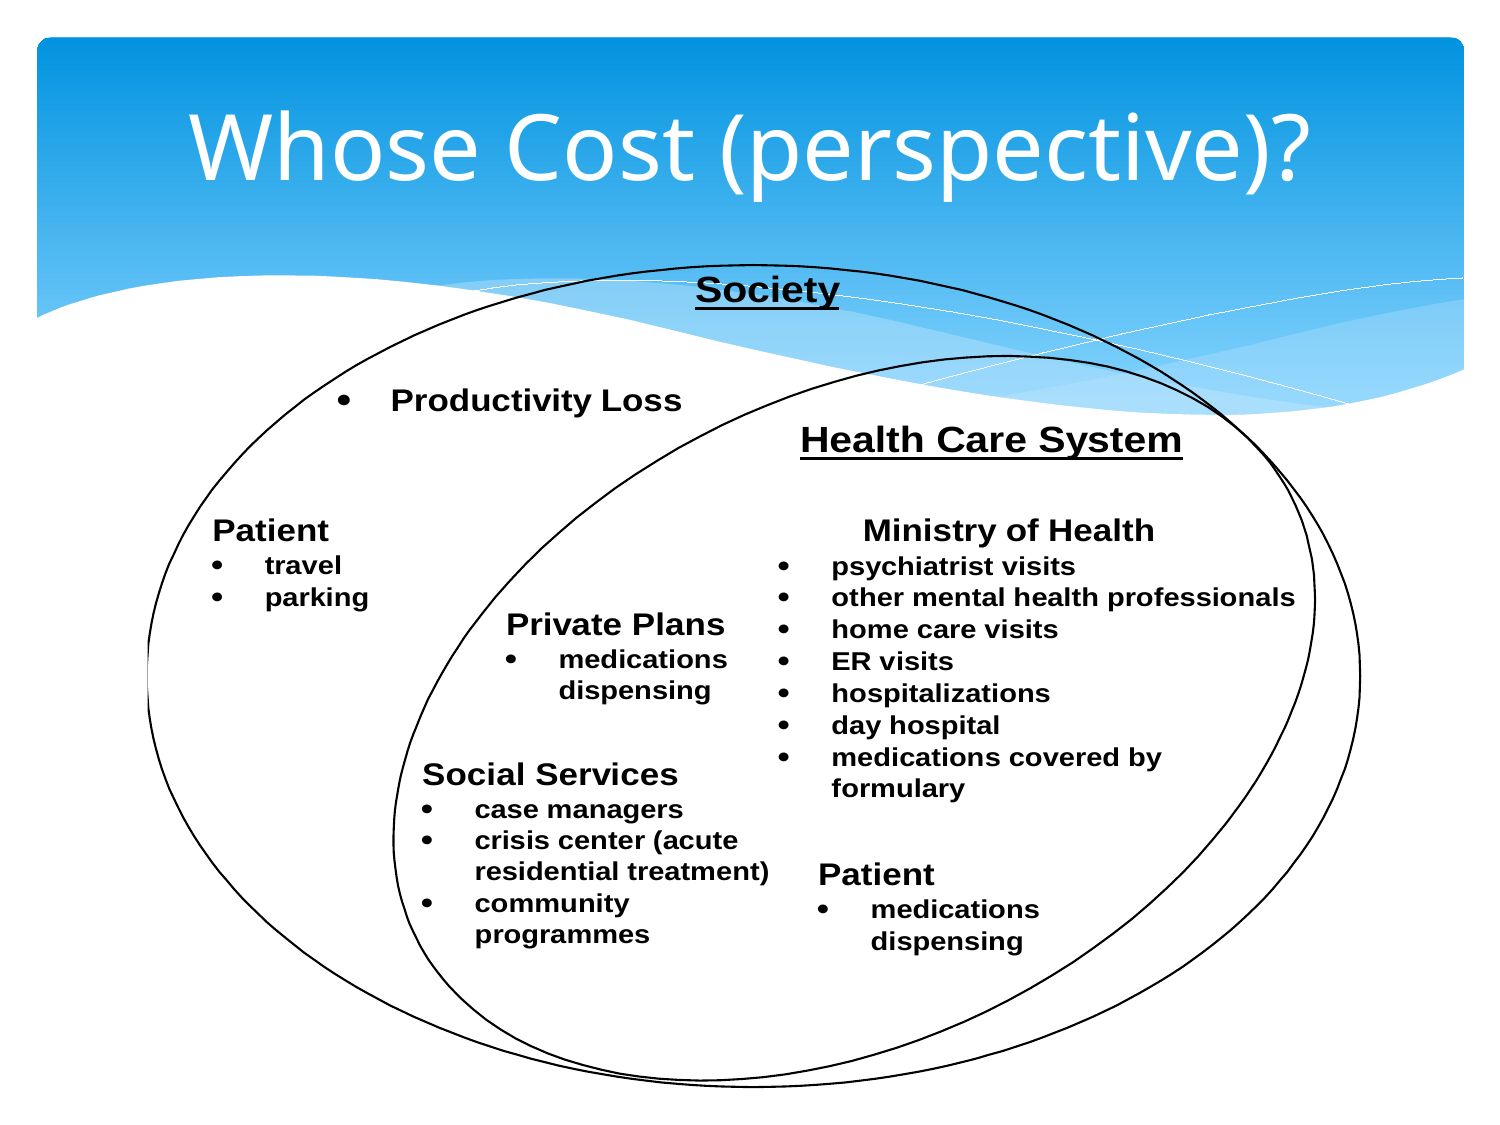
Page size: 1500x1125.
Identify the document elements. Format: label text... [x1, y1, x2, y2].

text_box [147, 195, 1386, 1125]
title Whose Cost (perspective)? [112, 50, 1388, 238]
